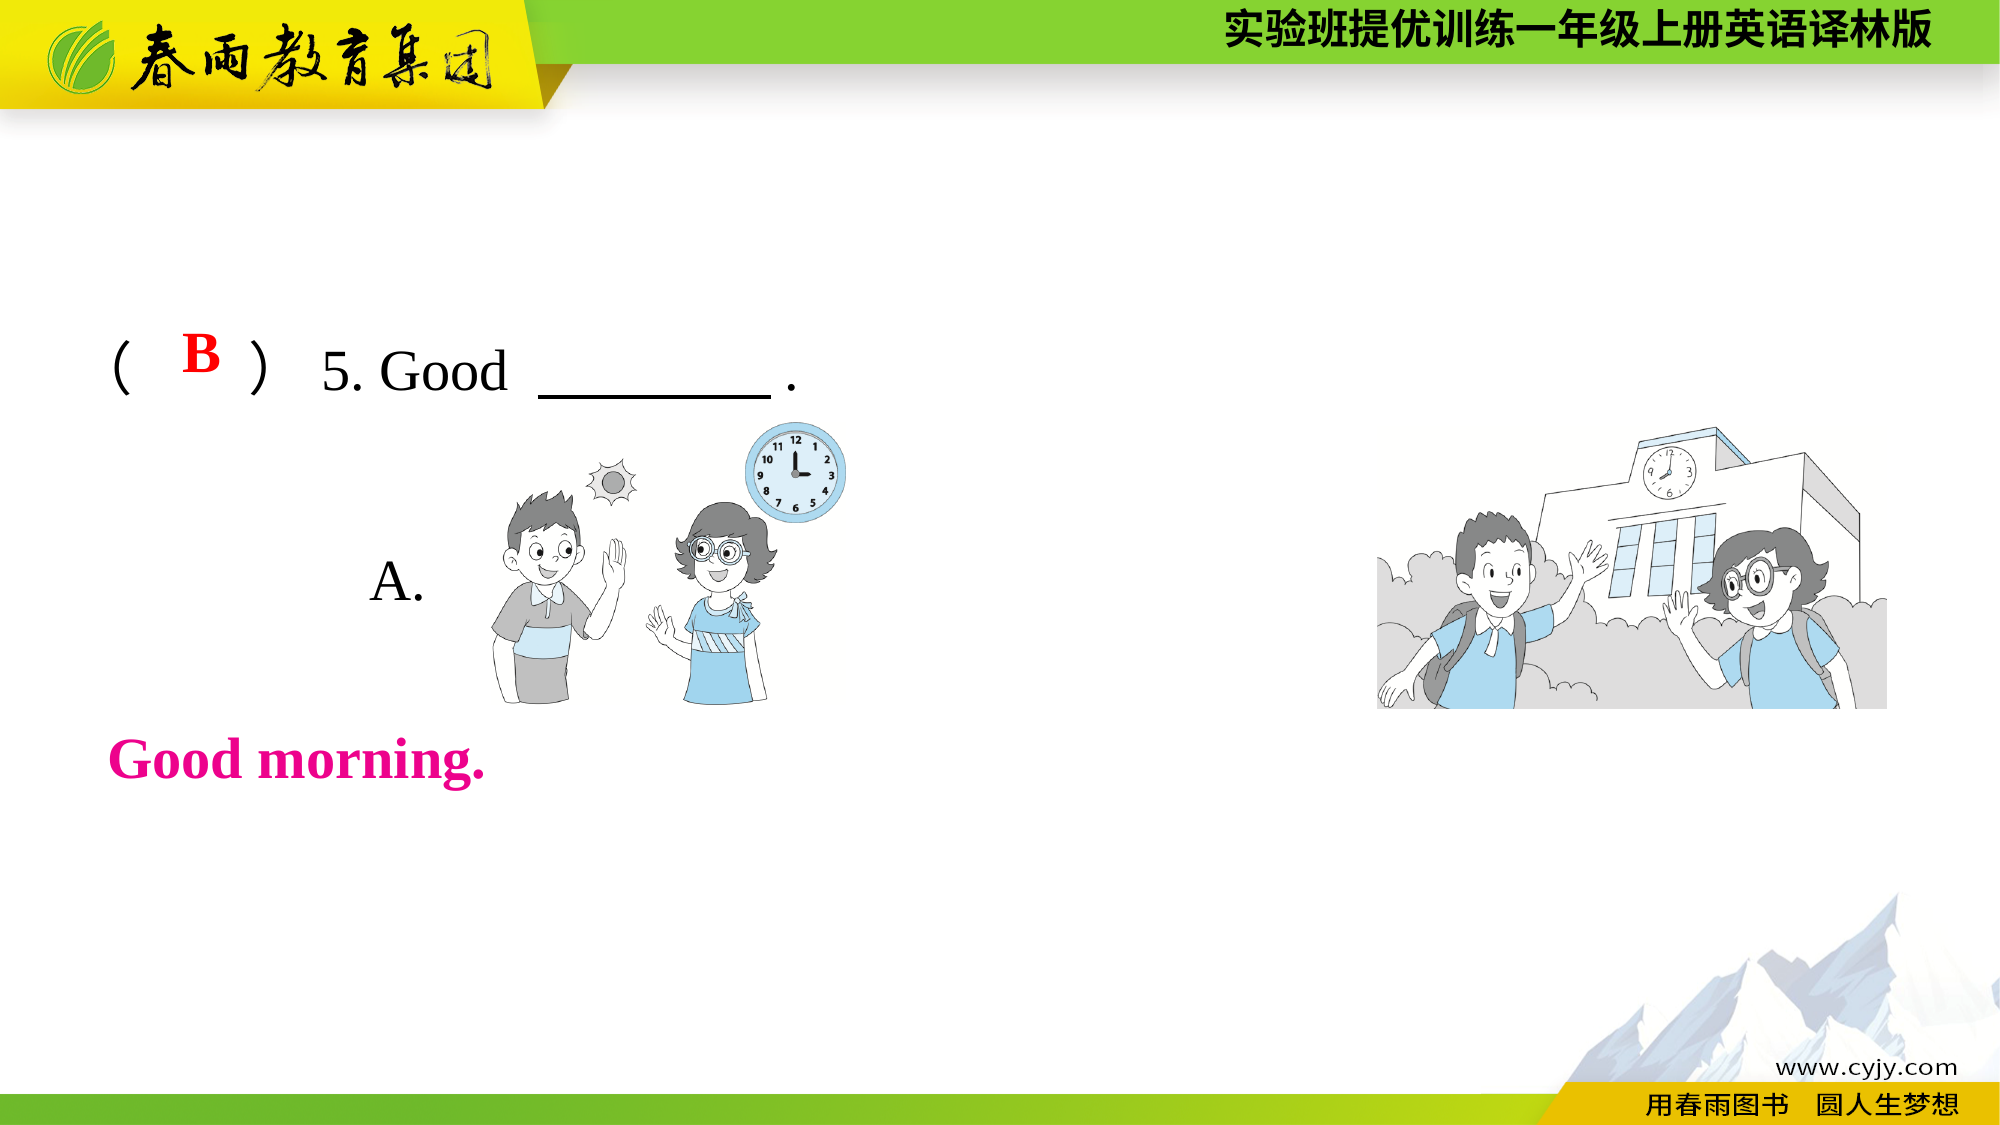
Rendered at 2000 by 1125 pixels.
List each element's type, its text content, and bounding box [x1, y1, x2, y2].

picture [0, 0, 2000, 1125]
list （ ）5. Good . A. B. [59, 289, 1944, 623]
text_box Good morning. [92, 712, 502, 798]
text_box B [167, 307, 237, 392]
